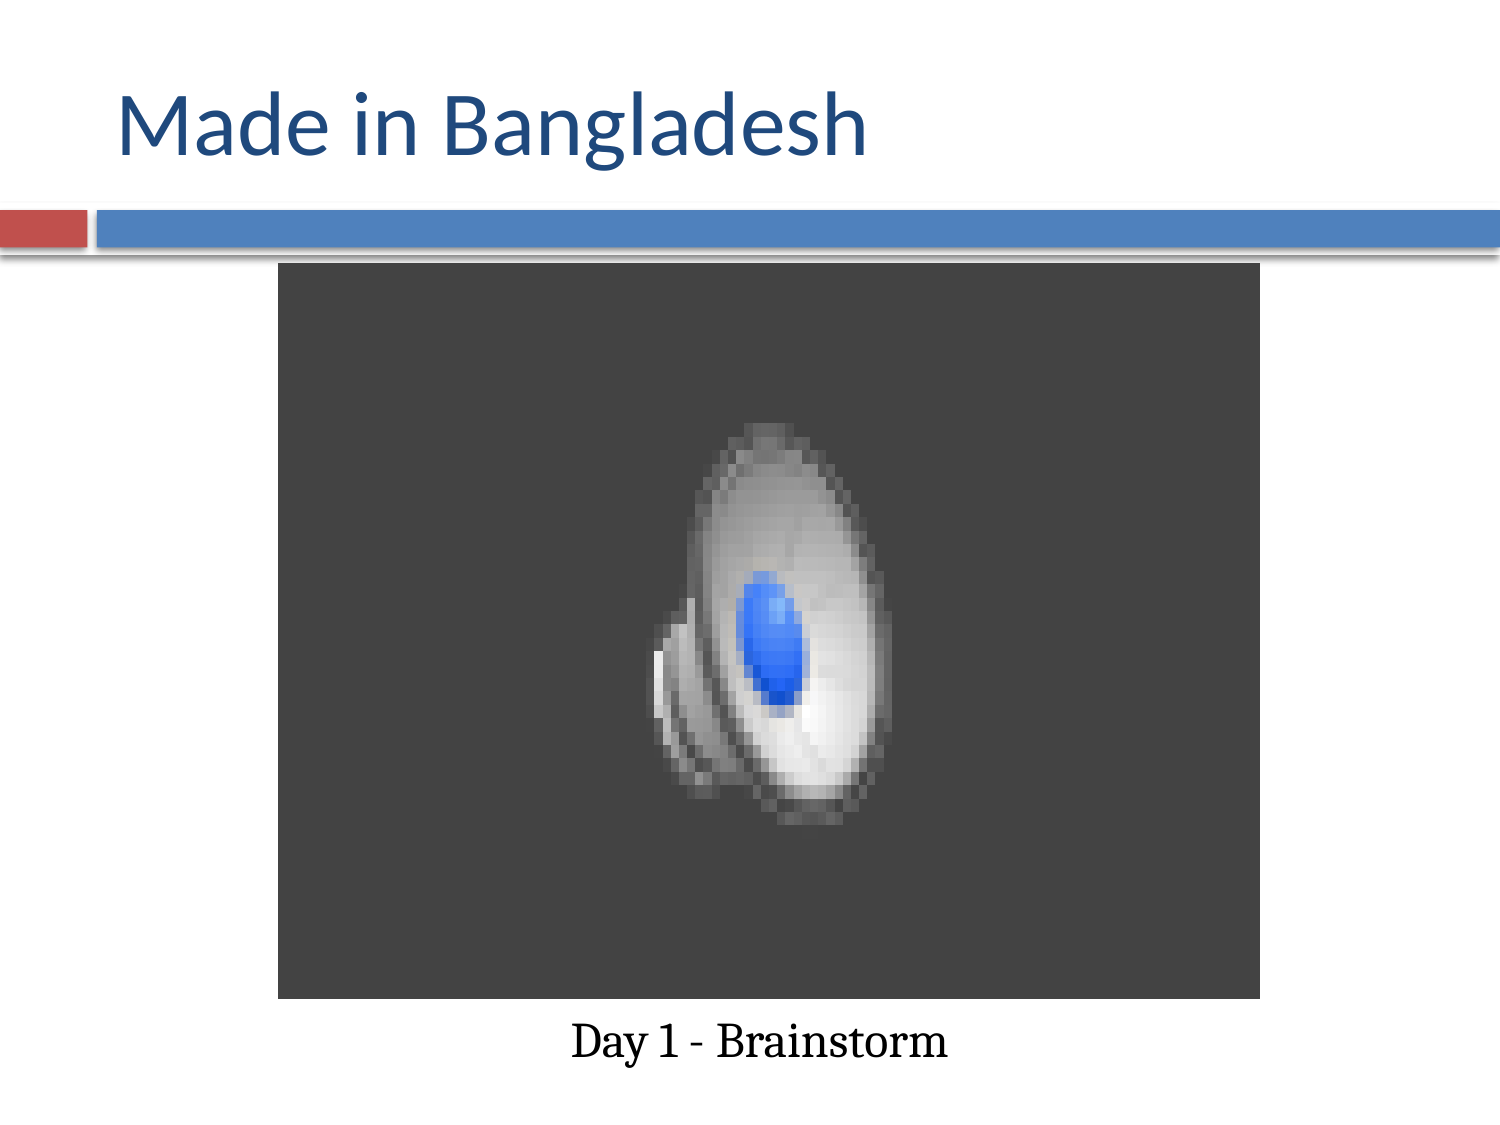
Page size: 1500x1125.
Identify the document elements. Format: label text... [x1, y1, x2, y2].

text_box Day 1 - Brainstorm [555, 1010, 964, 1075]
title Made in Bangladesh [100, 37, 1438, 200]
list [277, 262, 1262, 1001]
